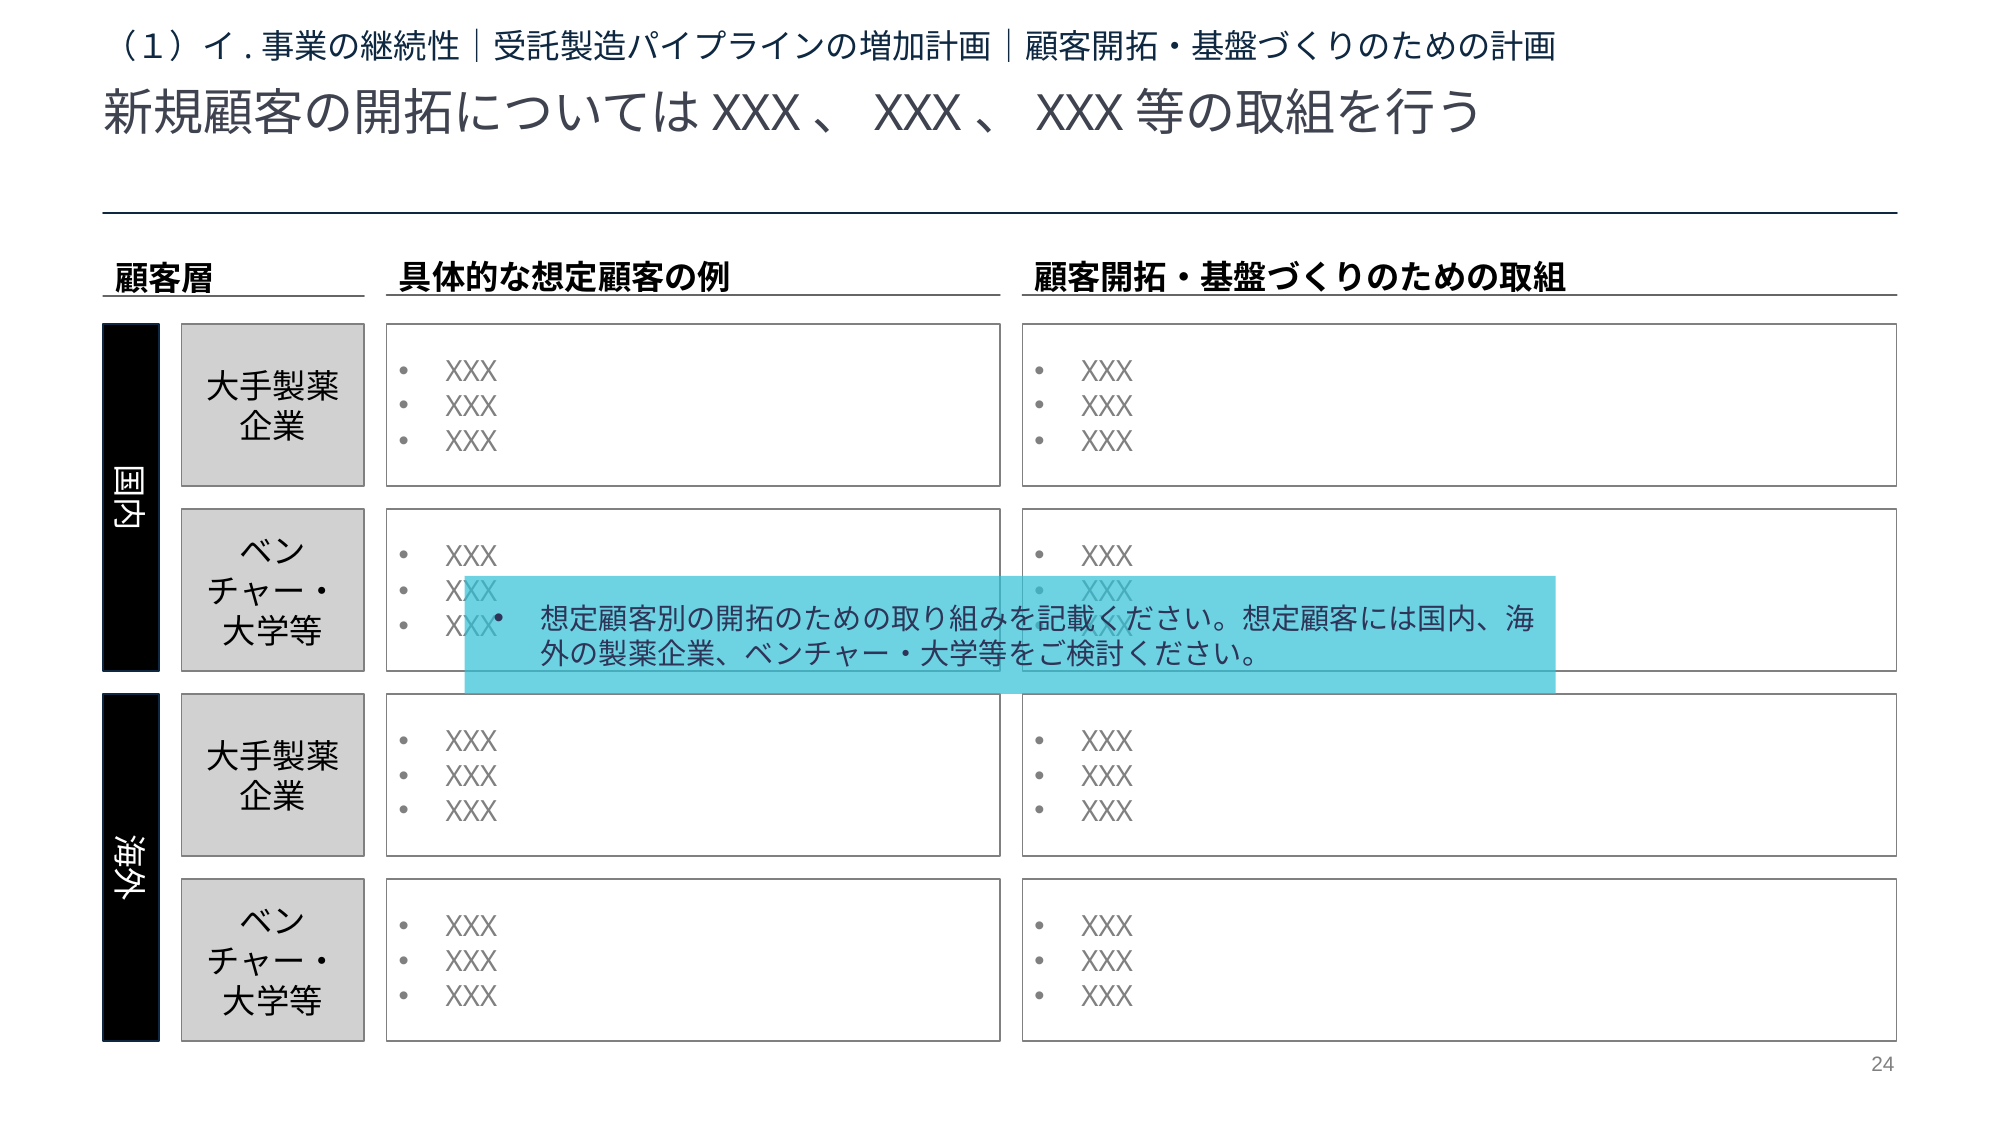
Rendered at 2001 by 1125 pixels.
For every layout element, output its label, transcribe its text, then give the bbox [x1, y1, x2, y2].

text_box 国内 [102, 323, 160, 672]
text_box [386, 256, 1001, 296]
text_box XXX XXX XXX [386, 693, 1001, 857]
text_box XXX XXX XXX [1021, 878, 1898, 1042]
text_box XXX XXX XXX [1021, 323, 1898, 487]
text_box 海外 [102, 693, 160, 1042]
text_box XXX XXX XXX [386, 508, 1001, 672]
text_box 大手製薬企業 [181, 323, 365, 487]
text_box 想定顧客別の開拓のための取り組みを記載ください。想定顧客には国内、海外の製薬企業、ベンチャー・大学等をご検討ください。 [464, 575, 1557, 695]
text_box XXX XXX XXX [386, 323, 1001, 487]
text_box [1022, 256, 1897, 296]
list 新規顧客の開拓についてはXXX、XXX、XXX等の取組を行う [103, 80, 1897, 204]
text_box ベンチャー・ 大学等 [181, 878, 365, 1042]
text_box XXX XXX XXX [386, 878, 1001, 1042]
text_box XXX XXX XXX [1021, 508, 1898, 672]
text_box 大手製薬企業 [181, 693, 365, 857]
text_box XXX XXX XXX [1021, 693, 1898, 857]
text_box ベンチャー・ 大学等 [181, 508, 365, 672]
text_box （１）イ.事業の継続性｜受託製造パイプラインの増加計画｜顧客開拓・基盤づくりのための計画 [103, 29, 1897, 66]
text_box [102, 257, 365, 297]
